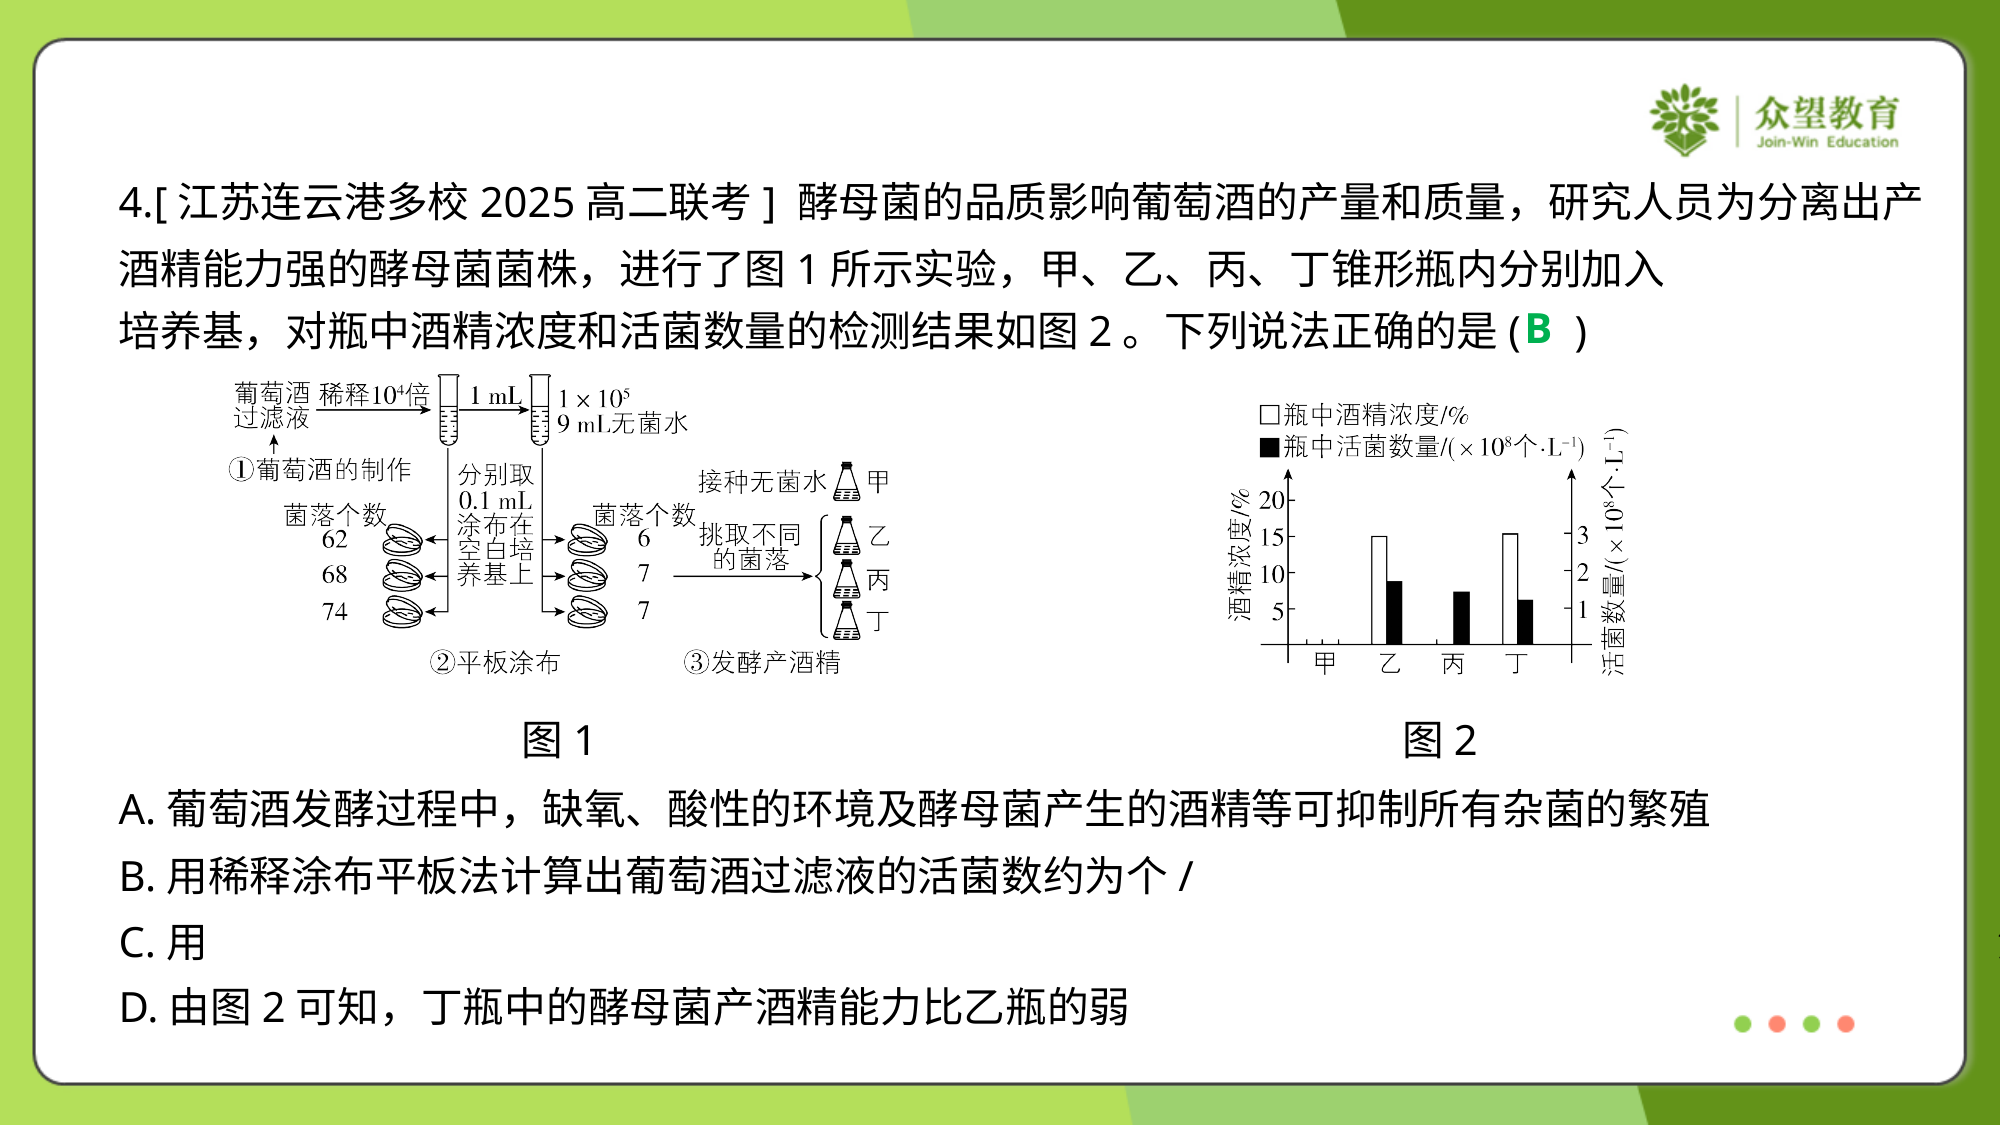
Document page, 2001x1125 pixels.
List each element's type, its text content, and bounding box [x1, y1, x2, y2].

text_box B [1509, 289, 1568, 348]
text_box 图1 [521, 699, 598, 761]
text_box 图2 [1402, 699, 1478, 761]
picture [0, 0, 2000, 1125]
